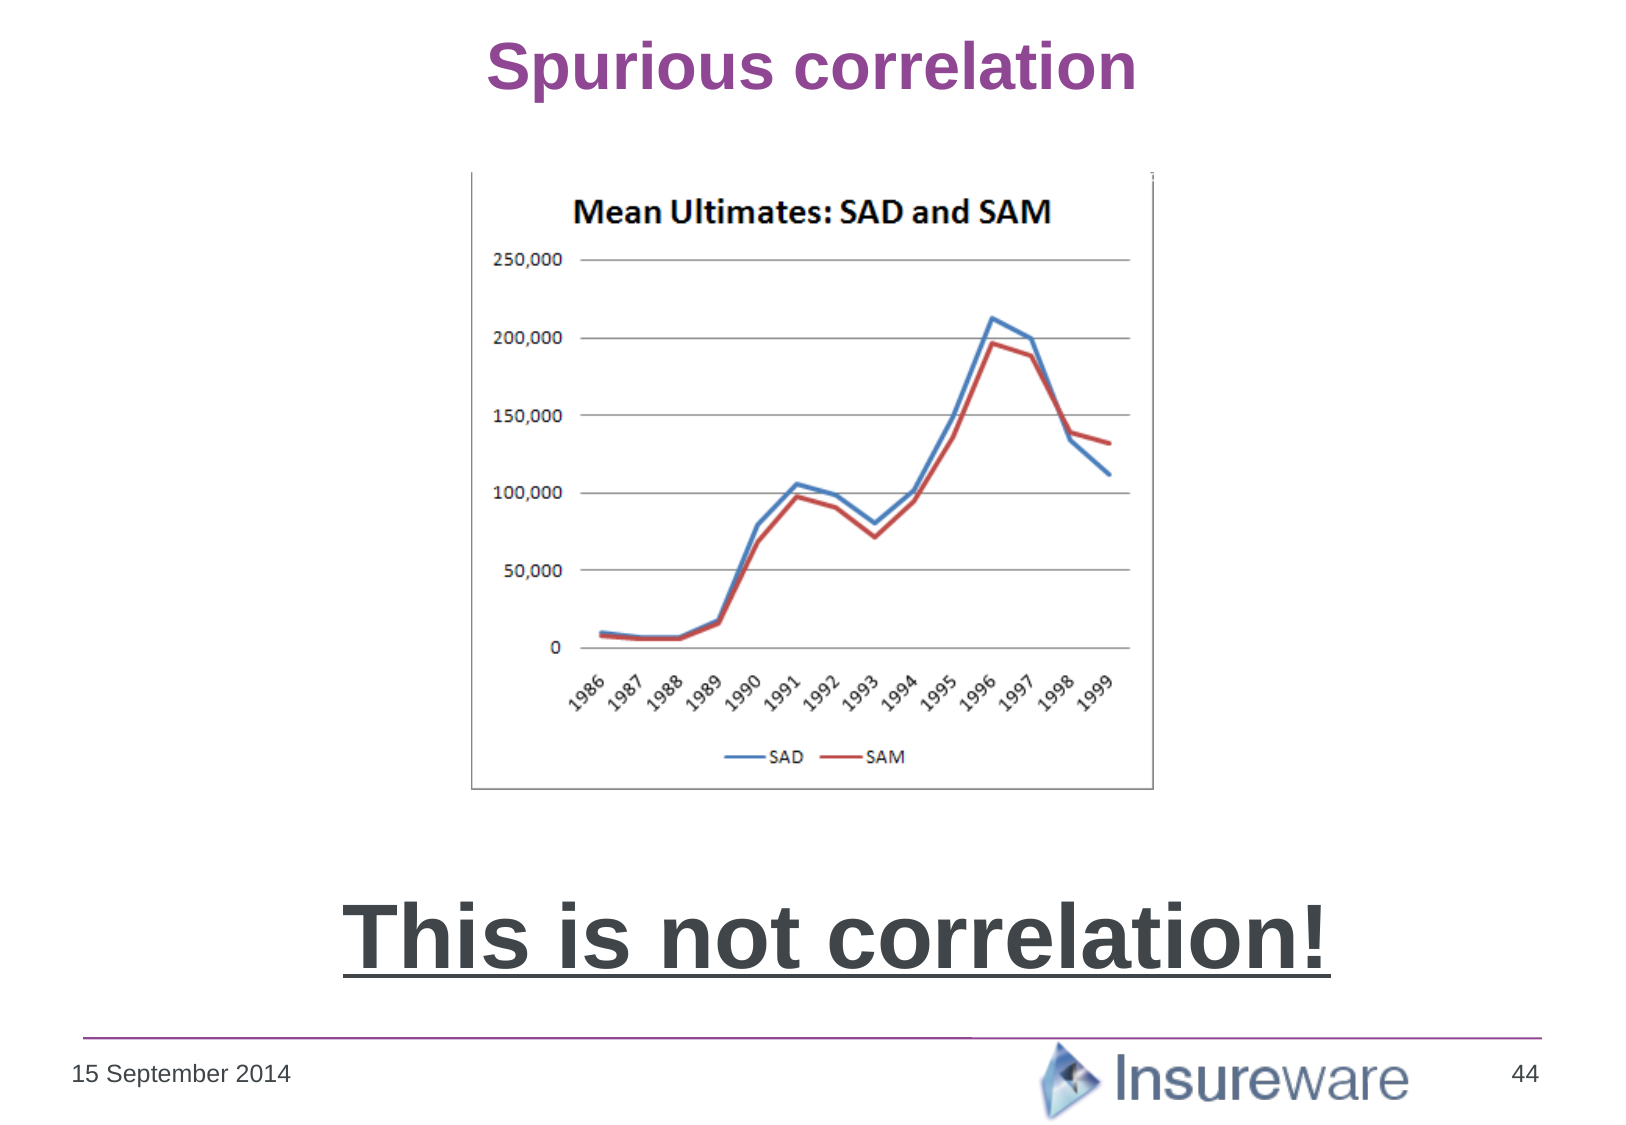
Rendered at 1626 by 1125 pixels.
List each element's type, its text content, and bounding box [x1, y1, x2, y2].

picture [1036, 1039, 1416, 1125]
slide_number 44 [1439, 1050, 1555, 1106]
picture [470, 172, 1155, 791]
text_box This is not correlation! [328, 869, 1372, 995]
title Spurious correlation [75, 0, 1550, 126]
